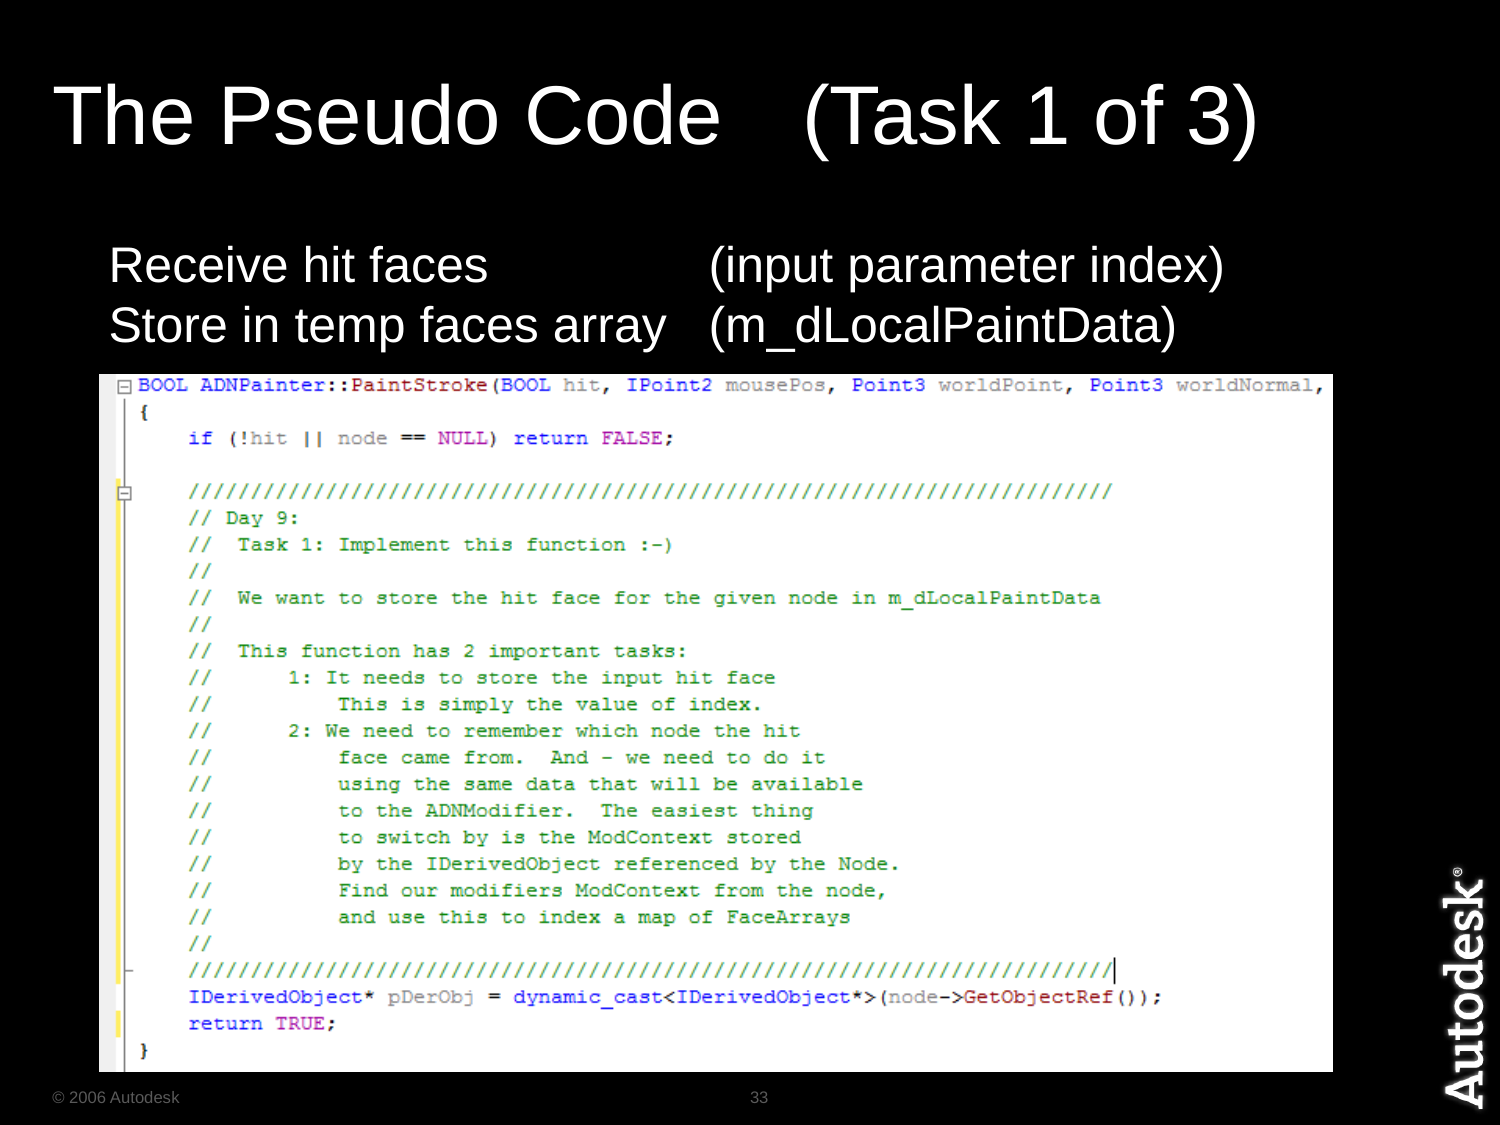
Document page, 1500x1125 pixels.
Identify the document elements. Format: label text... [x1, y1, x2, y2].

list Receive hit faces (input parameter index) Store in temp faces array (m_dLocalPaintData) [52, 231, 1401, 1073]
picture [99, 374, 1333, 1072]
picture [1402, 0, 1500, 1125]
title The Pseudo Code (Task 1 of 3) [52, 22, 1401, 211]
